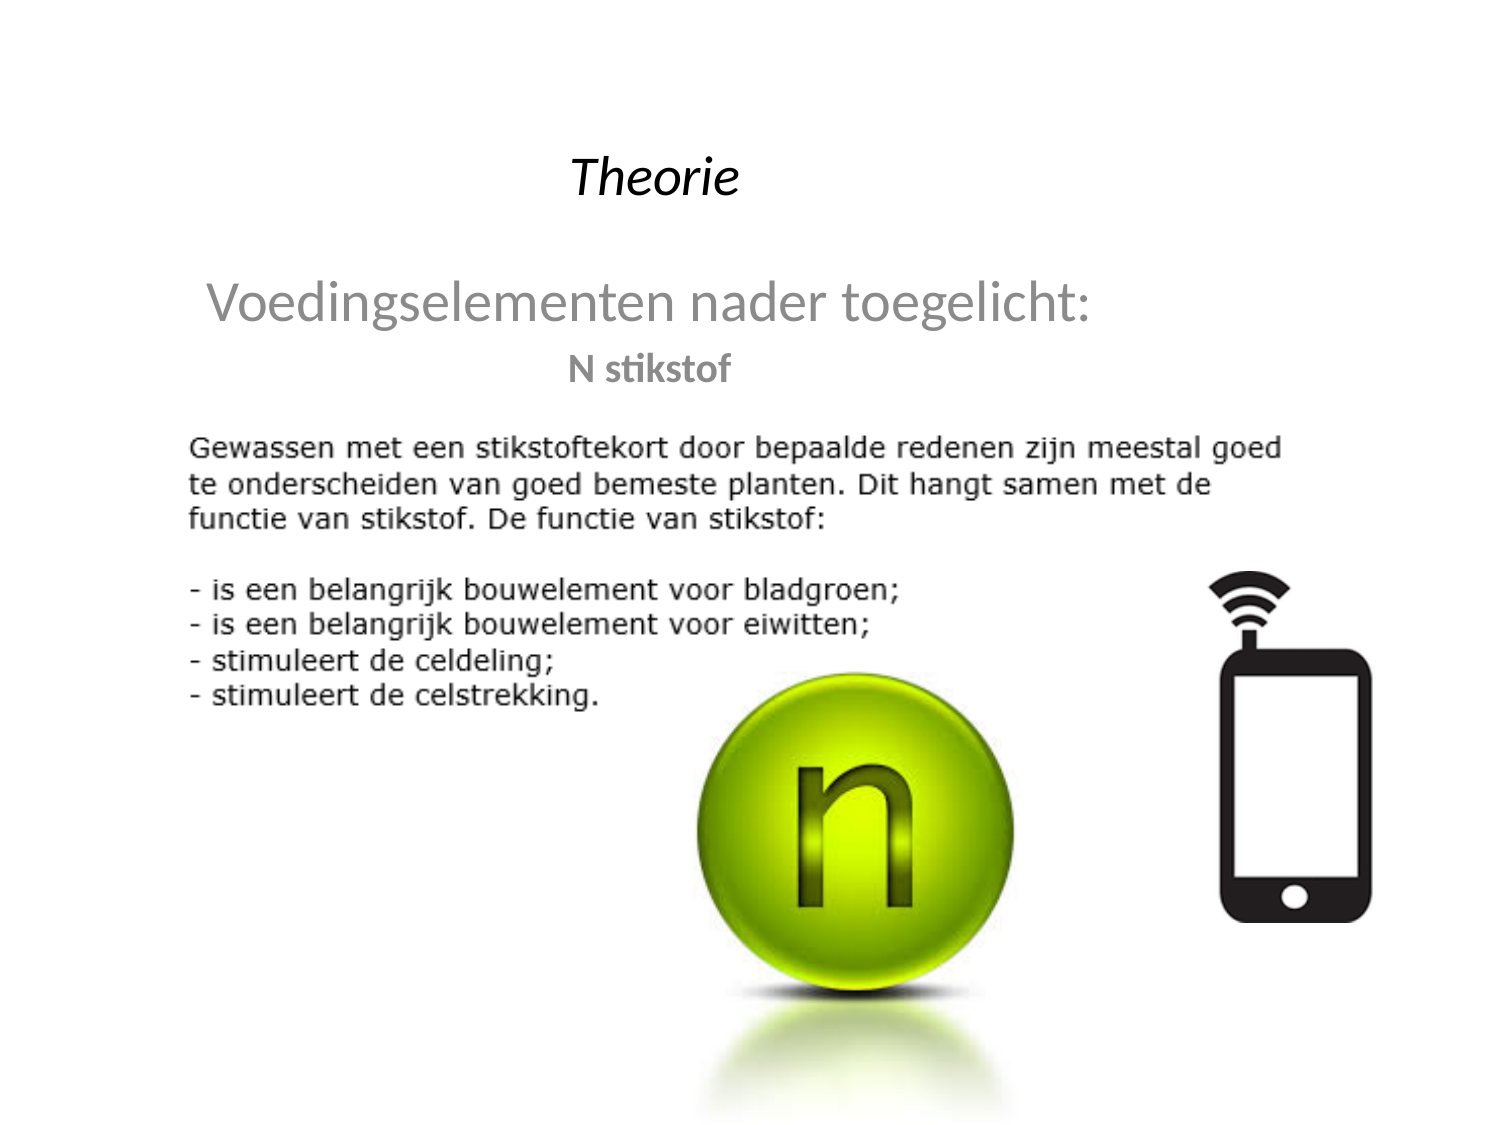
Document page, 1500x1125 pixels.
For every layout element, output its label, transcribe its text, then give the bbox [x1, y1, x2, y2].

picture [170, 432, 1467, 1125]
title Theorie [112, 101, 1199, 244]
subtitle Voedingselementen nader toegelicht: N stikstof [64, 255, 1235, 882]
